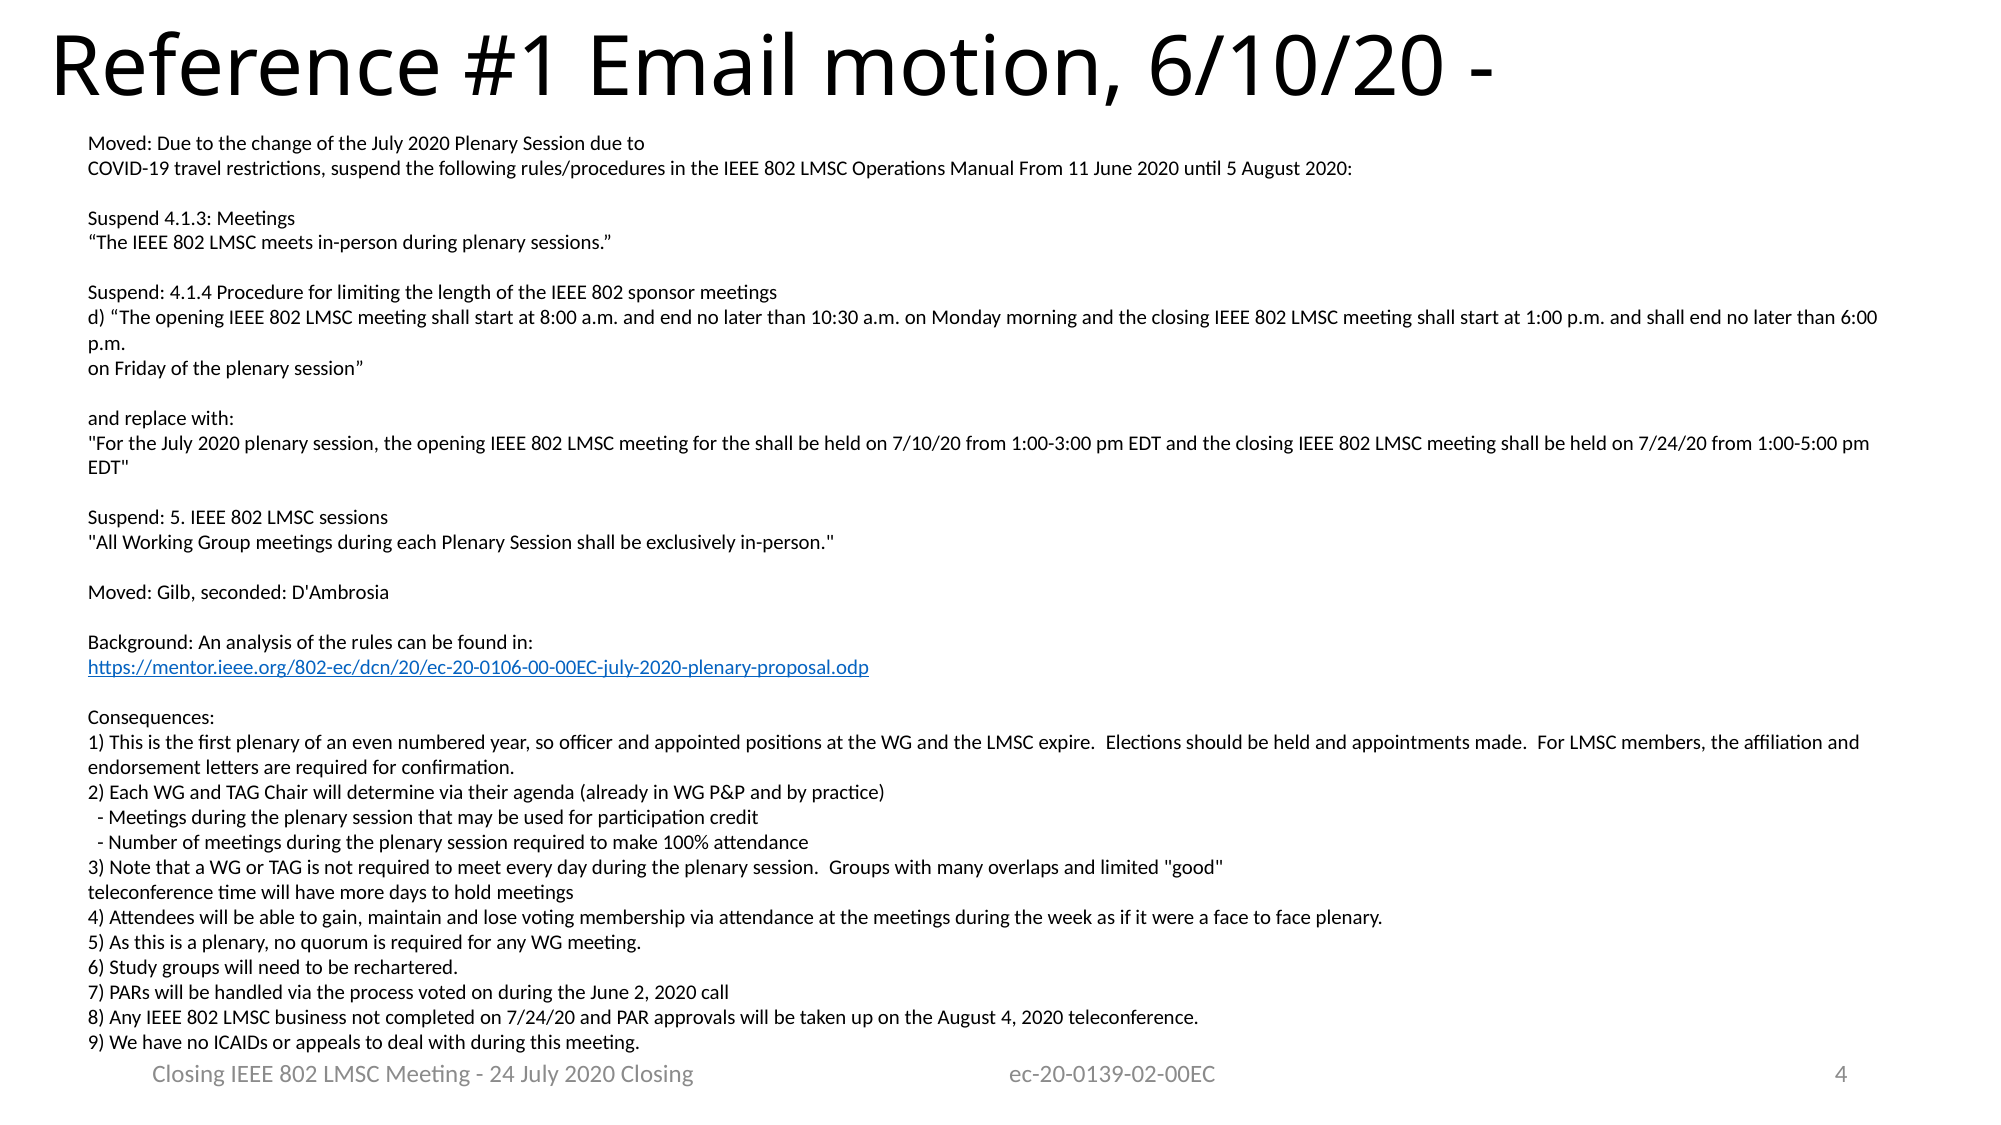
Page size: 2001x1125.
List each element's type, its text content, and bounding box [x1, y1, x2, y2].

footer ec-20-0139-02-00EC [887, 1042, 1338, 1103]
text_box Moved: Due to the change of the July 2020 Plenary Session due to COVID-19 travel restrictions, suspend the following rules/procedures in the IEEE 802 LMSC Operations Manual From 11 June 2020 until 5 August 2020: Suspend 4.1.3: Meetings “The IEEE 802 LMSC meets in-person during plenary sessions.” Suspend: 4.1.4 Procedure for limiting the length of the IEEE 802 sponsor meetings d) “The opening IEEE 802 LMSC meeting shall start at 8:00 a.m. and end no later than 10:30 a.m. on Monday morning and the closing IEEE 802 LMSC meeting shall start at 1:00 p.m. and shall end no later than 6:00 p.m. on Friday of the plenary session” and replace with: "For the July 2020 plenary session, the opening IEEE 802 LMSC meeting for the shall be held on 7/10/20 from 1:00-3:00 pm EDT and the closing IEEE 802 LMSC meeting shall be held on 7/24/20 from 1:00-5:00 pm EDT" Suspend: 5. IEEE 802 LMSC sessions "All Working Group meetings during each Plenary Session shall be exclusively in-person." Moved: Gilb, seconded: D'Ambrosia Background: An analysis of the rules can be found in: https://mentor.ieee.org/802-ec/dcn/20/ec-20-0106-00-00EC-july-2020-plenary-proposal.odp Consequences: 1) This is the first plenary of an even numbered year, so officer and appointed positions at the WG and the LMSC expire. Elections should be held and appointments made. For LMSC members, the affiliation and endorsement letters are required for confirmation. 2) Each WG and TAG Chair will determine via their agenda (already in WG P&P and by practice) - Meetings during the plenary session that may be used for participation credit - Number of meetings during the plenary session required to make 100% attendance 3) Note that a WG or TAG is not required to meet every day during the plenary session. Groups with many overlaps and limited "good" teleconference time will have more days to hold meetings 4) Attendees will be able to gain, maintain and lose voting membership via attendance at the meetings during the week as if it were a face to face plenary. 5) As this is a plenary, no quorum is required for any WG meeting. 6) Study groups will need to be rechartered. 7) PARs will be handled via the process voted on during the June 2, 2020 call 8) Any IEEE 802 LMSC business not completed on 7/24/20 and PAR approvals will be taken up on the August 4, 2020 teleconference. 9) We have no ICAIDs or appeals to deal with during this meeting. [73, 121, 1931, 1111]
slide_number 4 [1412, 1042, 1863, 1103]
title Reference #1 Email motion, 6/10/20 - [34, 14, 2000, 123]
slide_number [137, 1042, 734, 1103]
